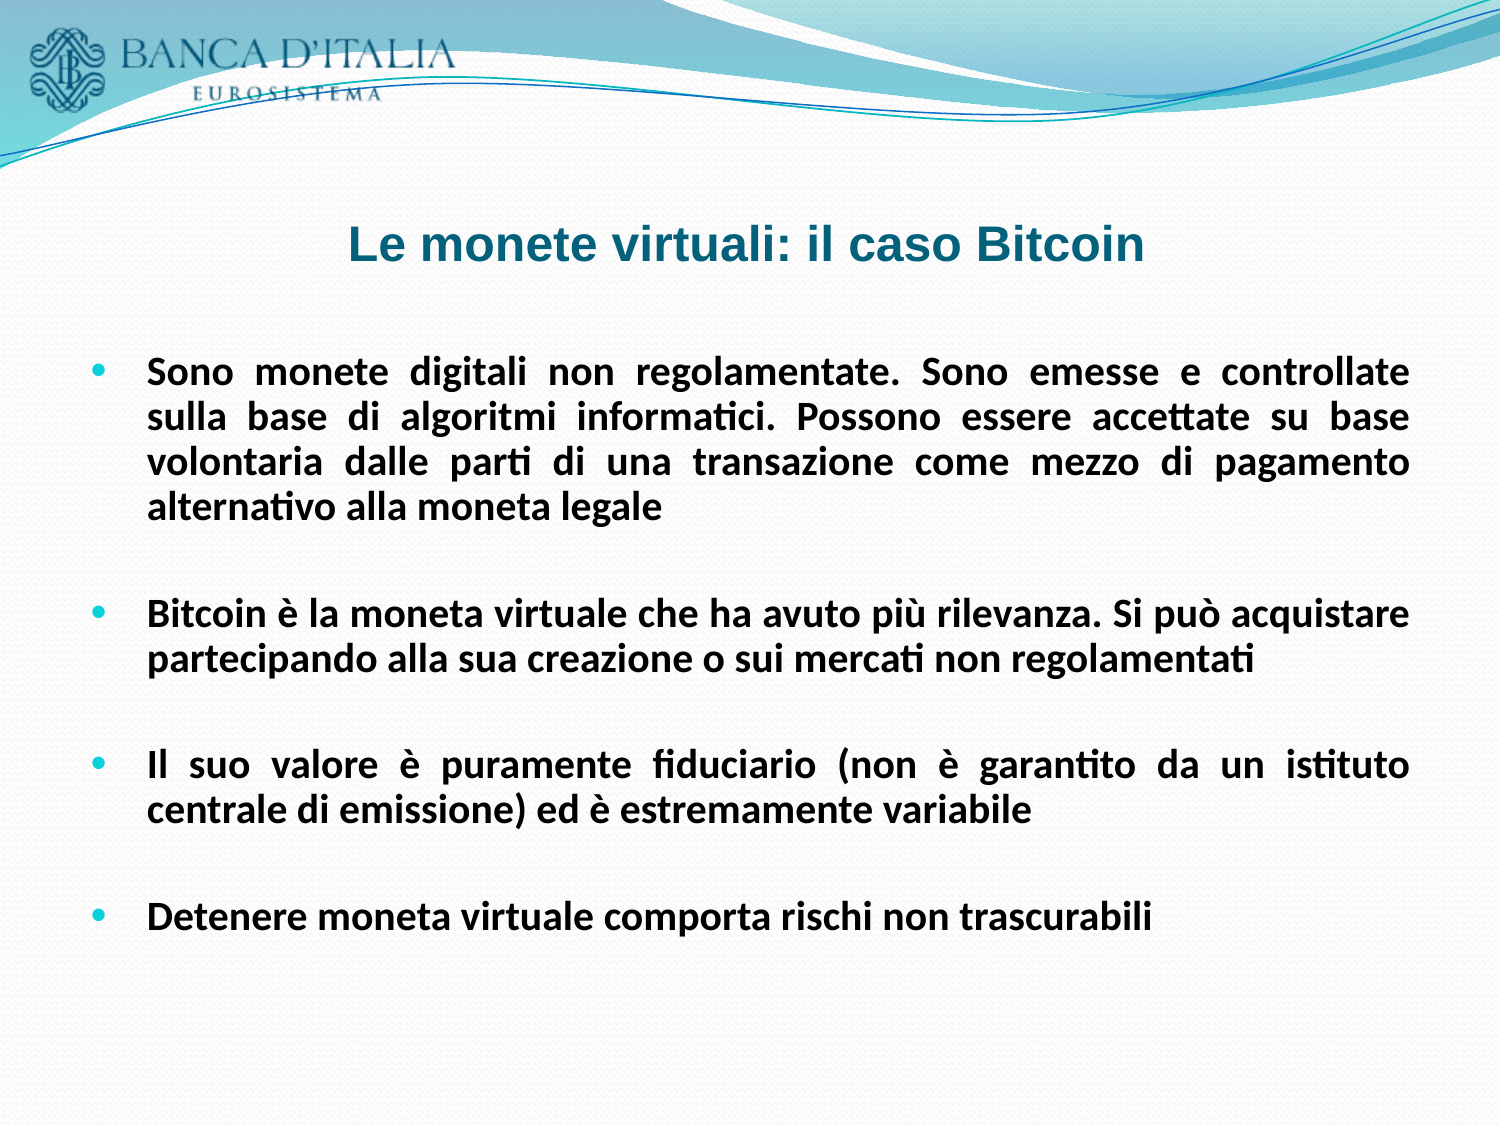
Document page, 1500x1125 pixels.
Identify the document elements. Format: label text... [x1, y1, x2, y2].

picture [29, 0, 523, 114]
text_box Sono monete digitali non regolamentate. Sono emesse e controllate sulla base di algoritmi informatici. Possono essere accettate su base volontaria dalle parti di una transazione come mezzo di pagamento alternativo alla moneta legale Bitcoin è la moneta virtuale che ha avuto più rilevanza. Si può acquistare partecipando alla sua creazione o sui mercati non regolamentati Il suo valore è puramente fiduciario (non è garantito da un istituto centrale di emissione) ed è estremamente variabile Detenere moneta virtuale comporta rischi non trascurabili [75, 278, 1426, 1047]
title Le monete virtuali: il caso Bitcoin [79, 83, 1429, 272]
